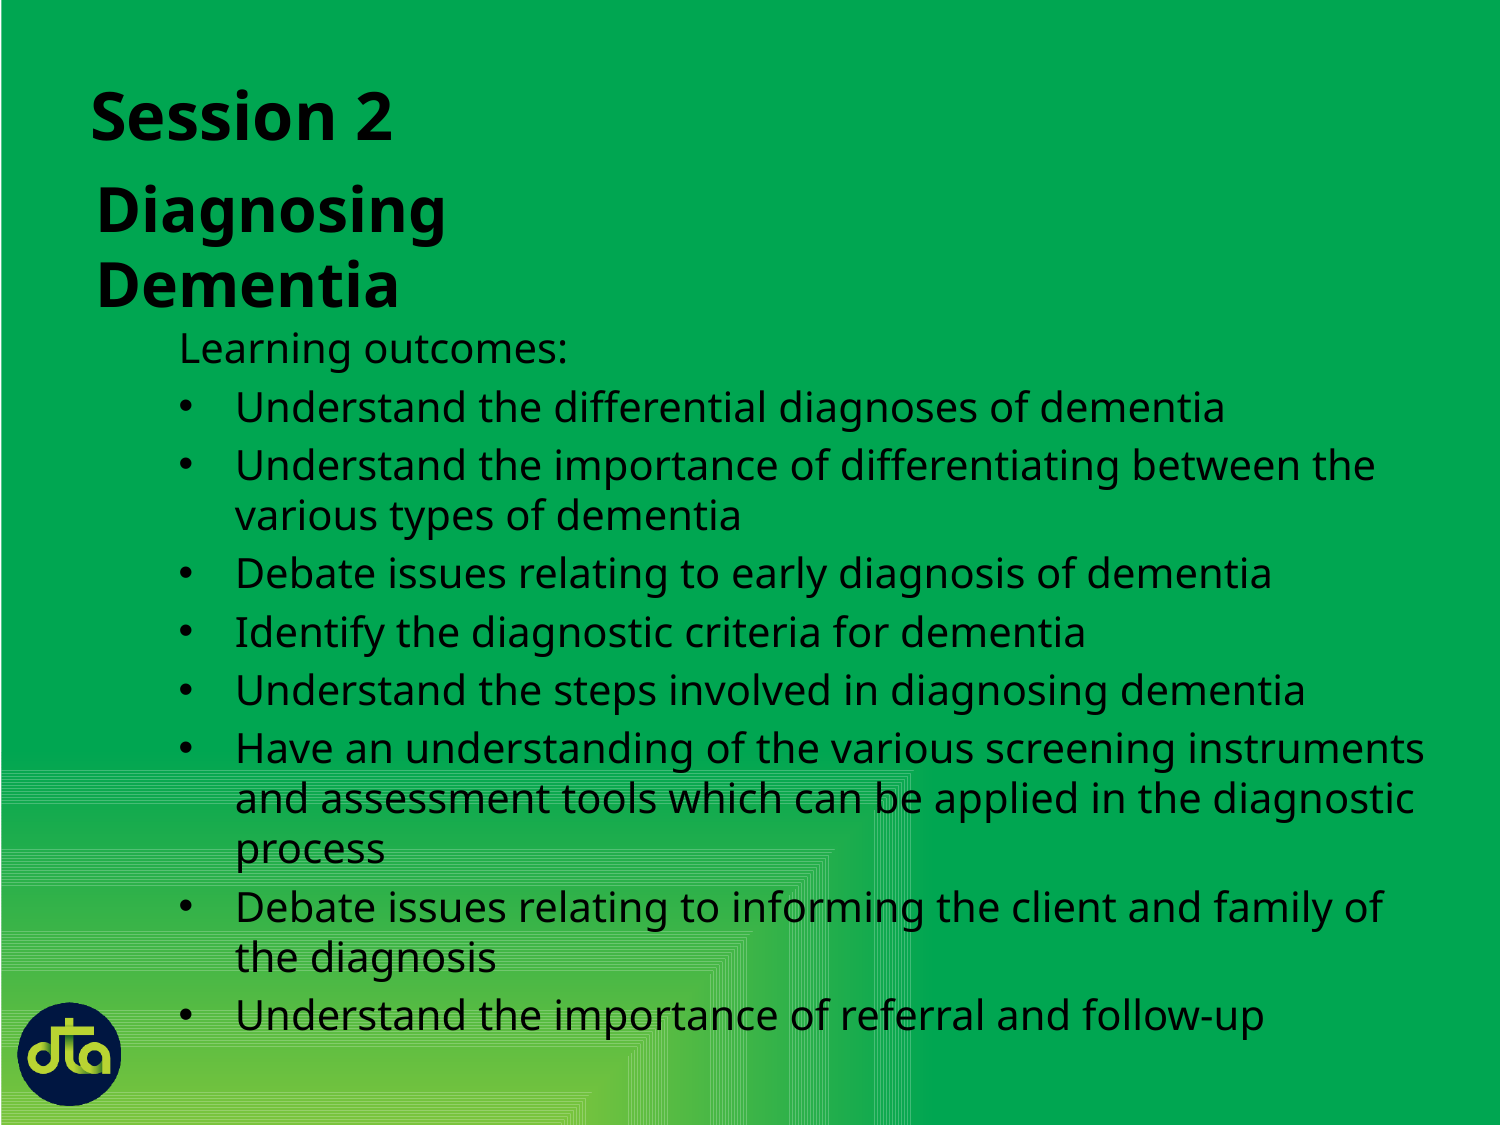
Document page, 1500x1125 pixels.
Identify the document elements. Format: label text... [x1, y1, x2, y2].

picture [17, 1002, 121, 1106]
text_box Learning outcomes: Understand the differential diagnoses of dementia Understand the importance of differentiating between the various types of dementia Debate issues relating to early diagnosis of dementia Identify the diagnostic criteria for dementia Understand the steps involved in diagnosing dementia Have an understanding of the various screening instruments and assessment tools which can be applied in the diagnostic process Debate issues relating to informing the client and family of the diagnosis Understand the importance of referral and follow-up [163, 314, 1447, 1059]
text_box Diagnosing Dementia [80, 162, 516, 337]
text_box Session 2 [74, 44, 569, 161]
